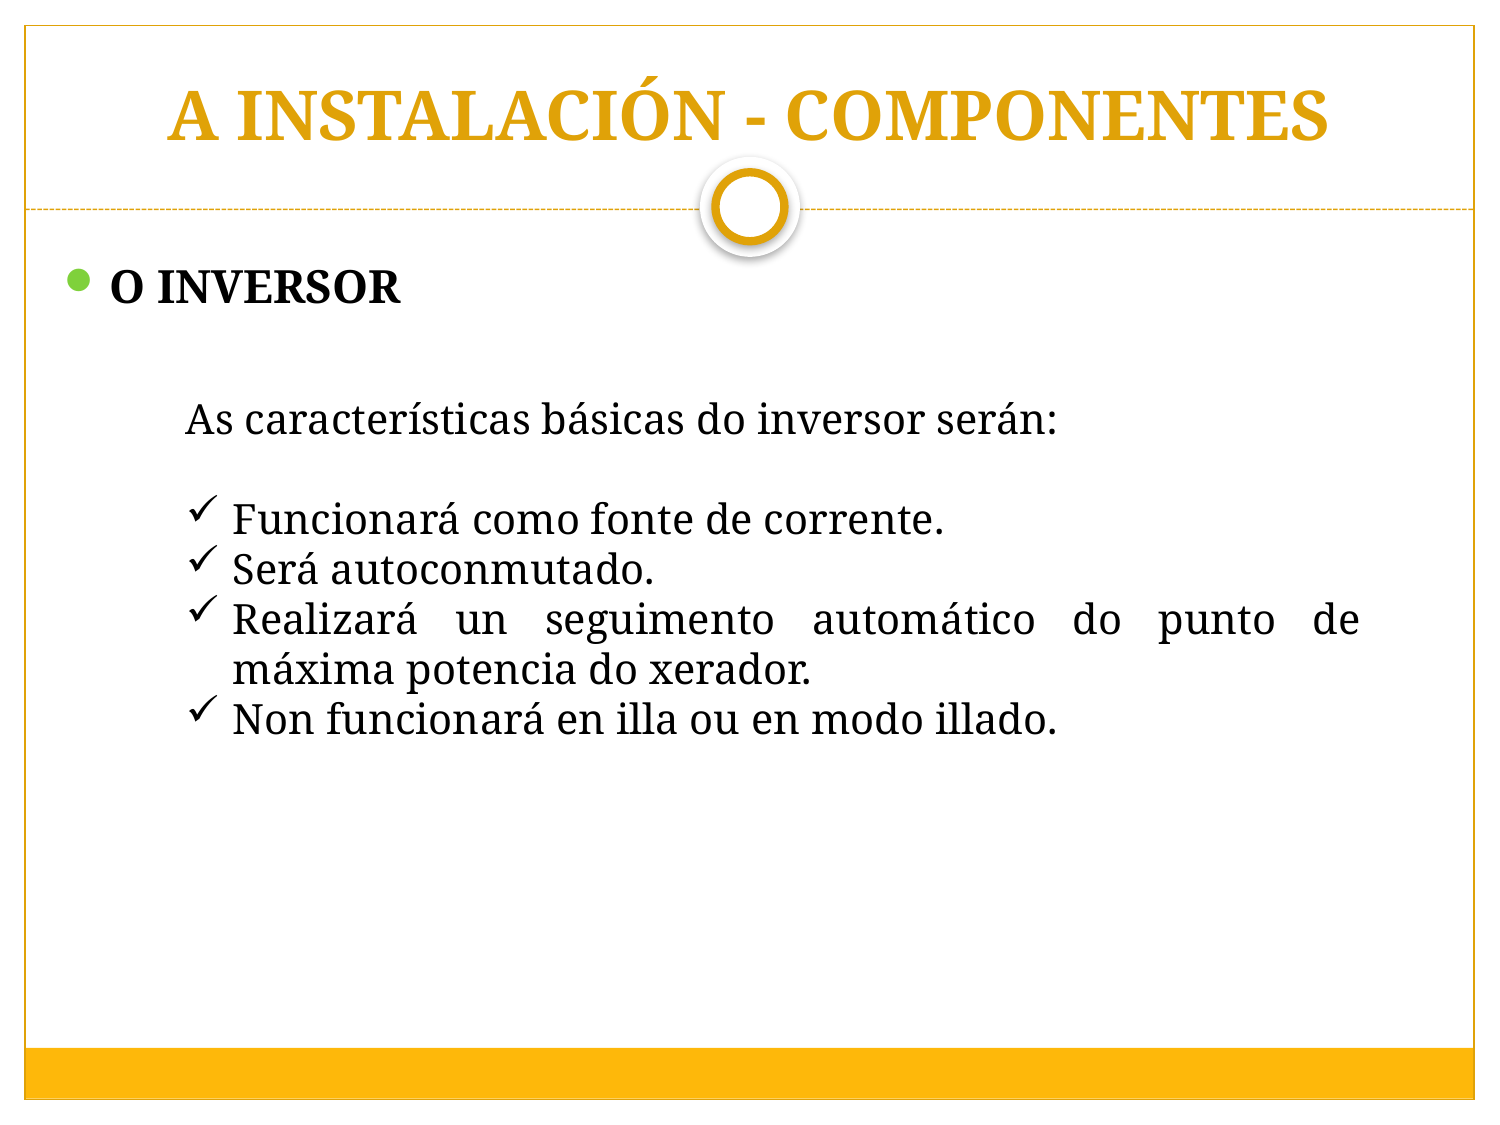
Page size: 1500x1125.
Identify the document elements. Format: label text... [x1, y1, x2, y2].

text_box As características básicas do inversor serán: Funcionará como fonte de corrente. Será autoconmutado. Realizará un seguimento automático do punto de máxima potencia do xerador. Non funcionará en illa ou en modo illado. [171, 385, 1376, 751]
list O INVERSOR [49, 250, 1445, 1001]
title A INSTALACIÓN - COMPONENTES [49, 37, 1450, 162]
